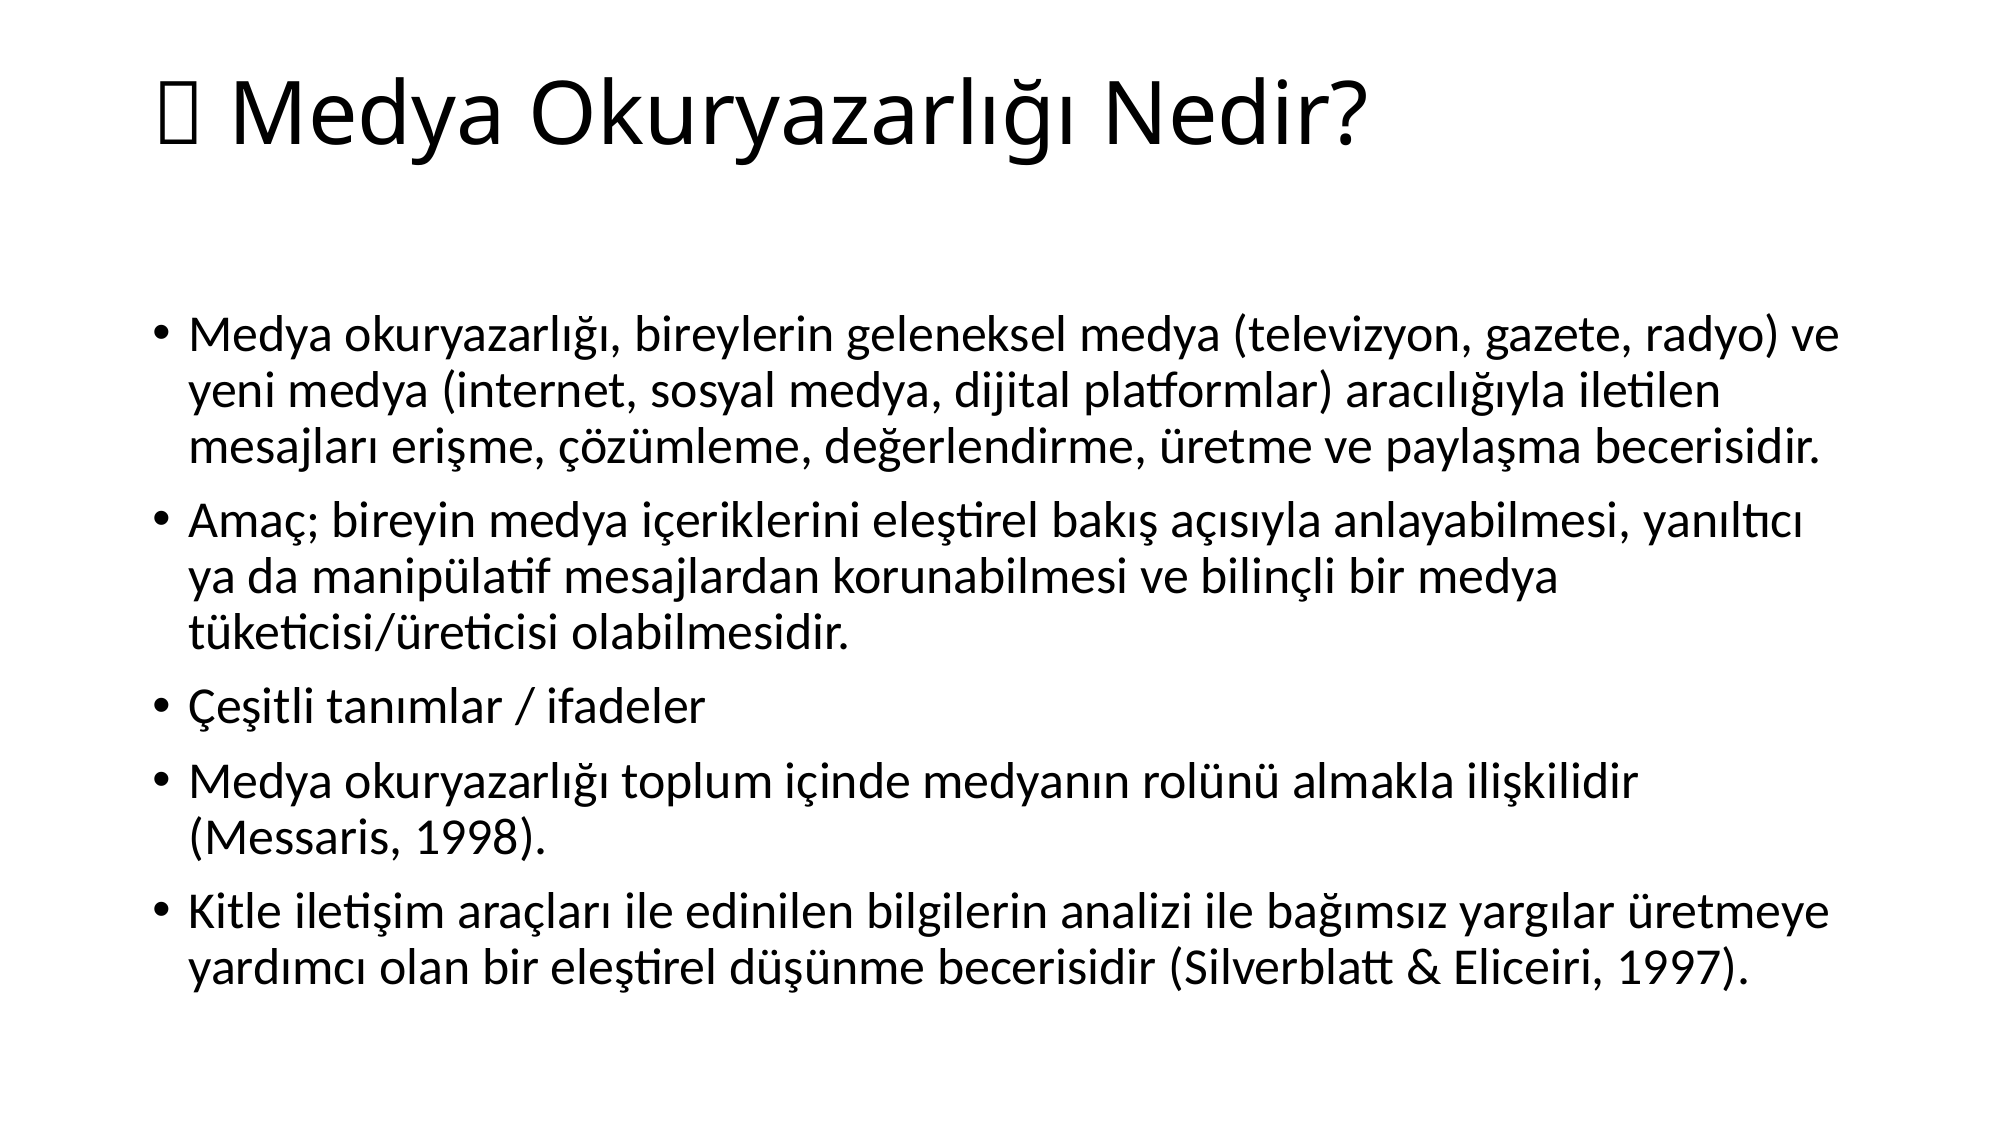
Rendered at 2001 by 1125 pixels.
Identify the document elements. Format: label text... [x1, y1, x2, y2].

list Medya okuryazarlığı, bireylerin geleneksel medya (televizyon, gazete, radyo) ve yeni medya (internet, sosyal medya, dijital platformlar) aracılığıyla iletilen mesajları erişme, çözümleme, değerlendirme, üretme ve paylaşma becerisidir. Amaç; bireyin medya içeriklerini eleştirel bakış açısıyla anlayabilmesi, yanıltıcı ya da manipülatif mesajlardan korunabilmesi ve bilinçli bir medya tüketicisi/üreticisi olabilmesidir. Çeşitli tanımlar / ifadeler Medya okuryazarlığı toplum içinde medyanın rolünü almakla ilişkilidir (Messaris, 1998). Kitle iletişim araçları ile edinilen bilgilerin analizi ile bağımsız yargılar üretmeye yardımcı olan bir eleştirel düşünme becerisidir (Silverblatt & Eliceiri, 1997). [137, 299, 1863, 1014]
title 📌 Medya Okuryazarlığı Nedir? [137, 59, 1863, 278]
